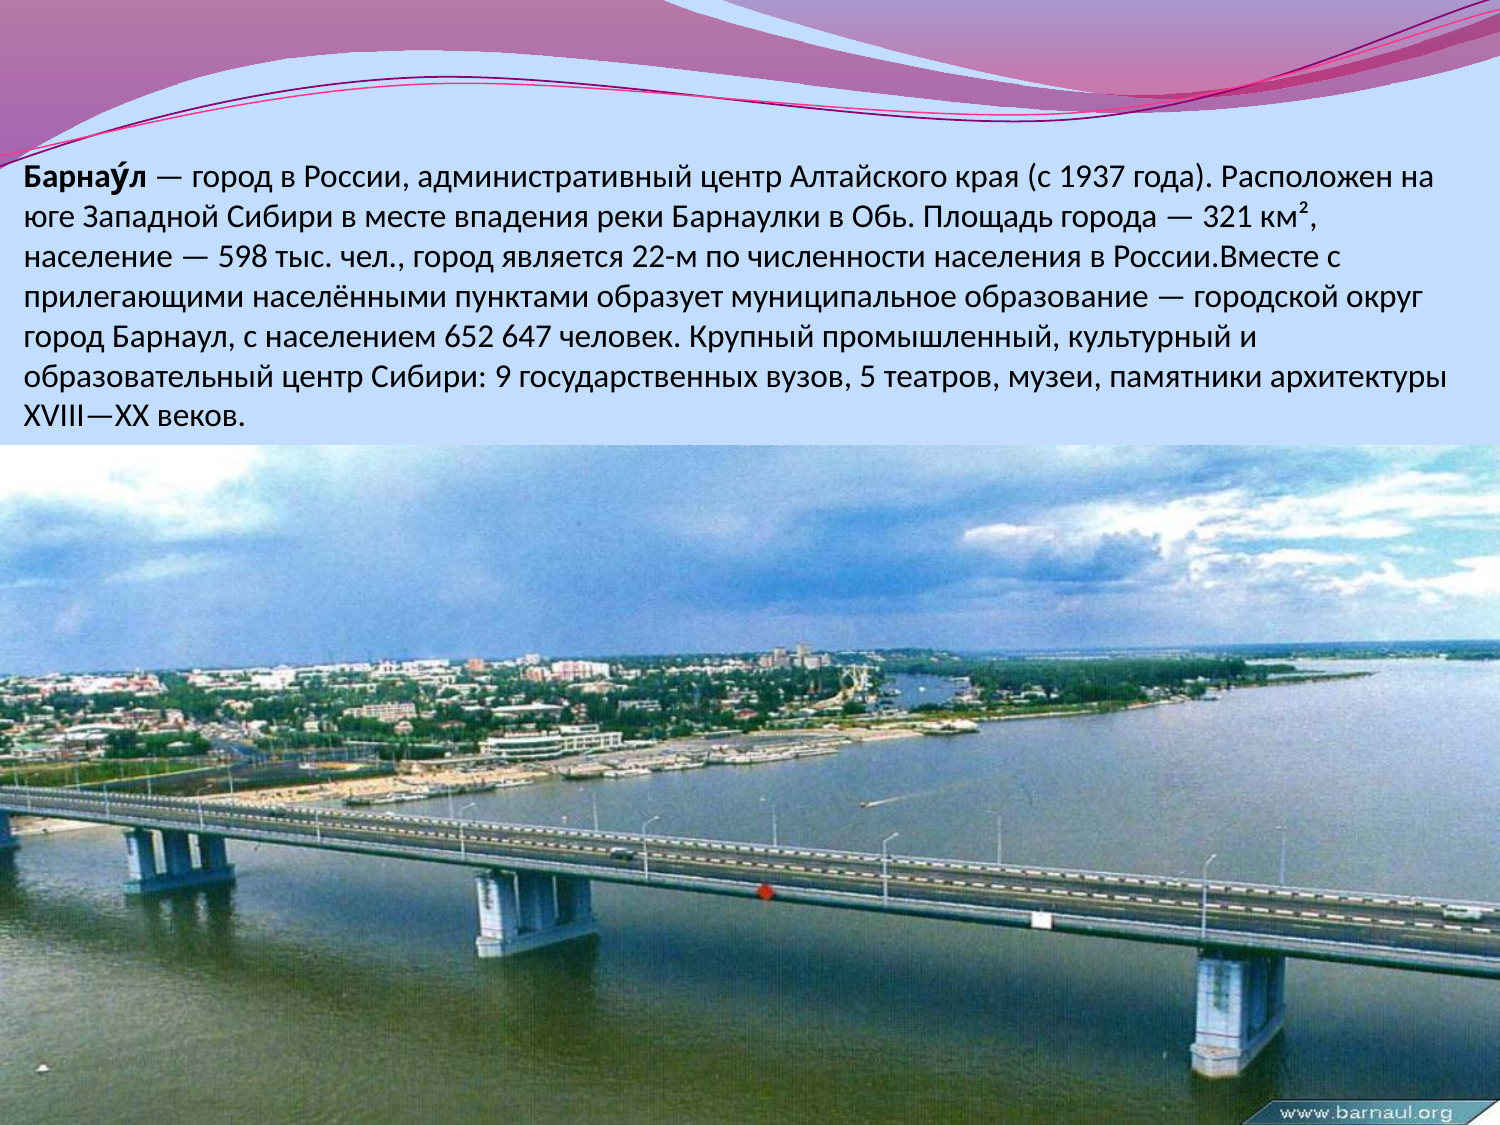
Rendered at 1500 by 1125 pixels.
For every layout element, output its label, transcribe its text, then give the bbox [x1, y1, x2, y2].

title Барнау́л — город в России, административный центр Алтайского края (с 1937 года). Расположен на юге Западной Сибири в месте впадения реки Барнаулки в Обь. Площадь города — 321 км², население — 598 тыс. чел., город является 22-м по численности населения в России.Вместе с прилегающими населёнными пунктами образует муниципальное образование — городской округ город Барнаул, с населением 652 647 человек. Крупный промышленный, культурный и образовательный центр Сибири: 9 государственных вузов, 5 театров, музеи, памятники архитектуры XVIII—XX веков. [23, 128, 1461, 434]
picture [0, 445, 1500, 1125]
